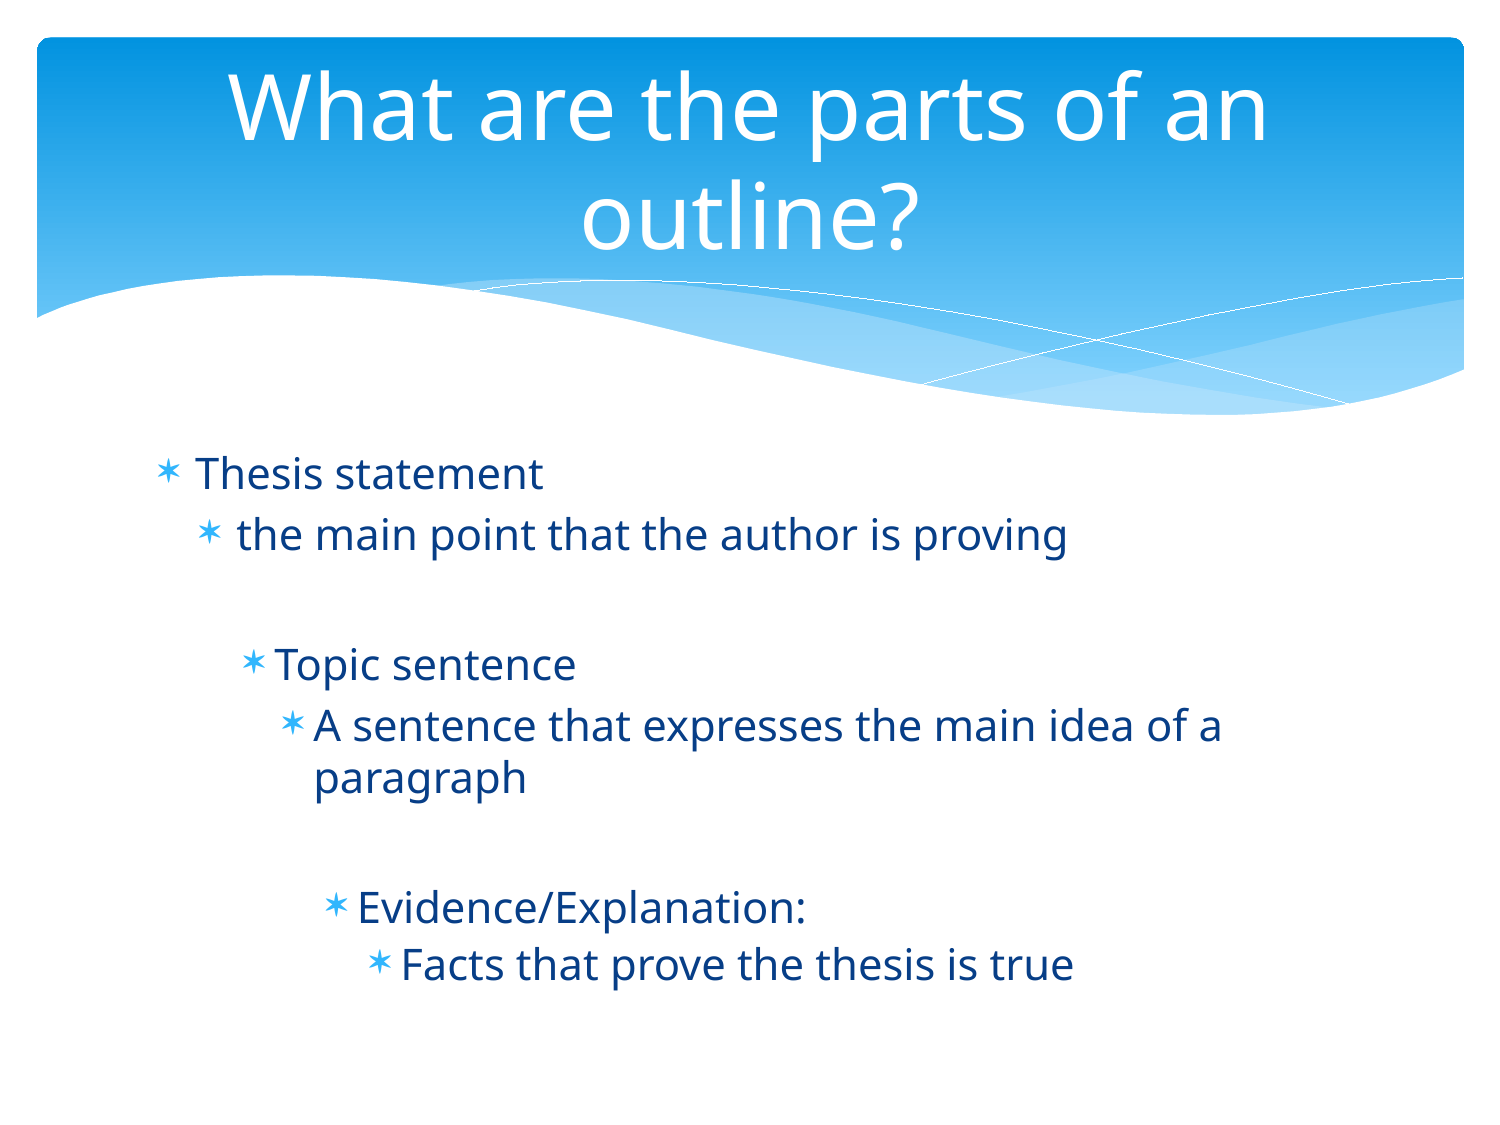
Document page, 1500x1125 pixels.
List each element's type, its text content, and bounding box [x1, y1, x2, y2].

title What are the parts of an outline? [75, 55, 1425, 261]
list Thesis statement the main point that the author is proving Topic sentence A sentence that expresses the main idea of a paragraph Evidence/Explanation: Facts that prove the thesis is true [143, 438, 1359, 1005]
